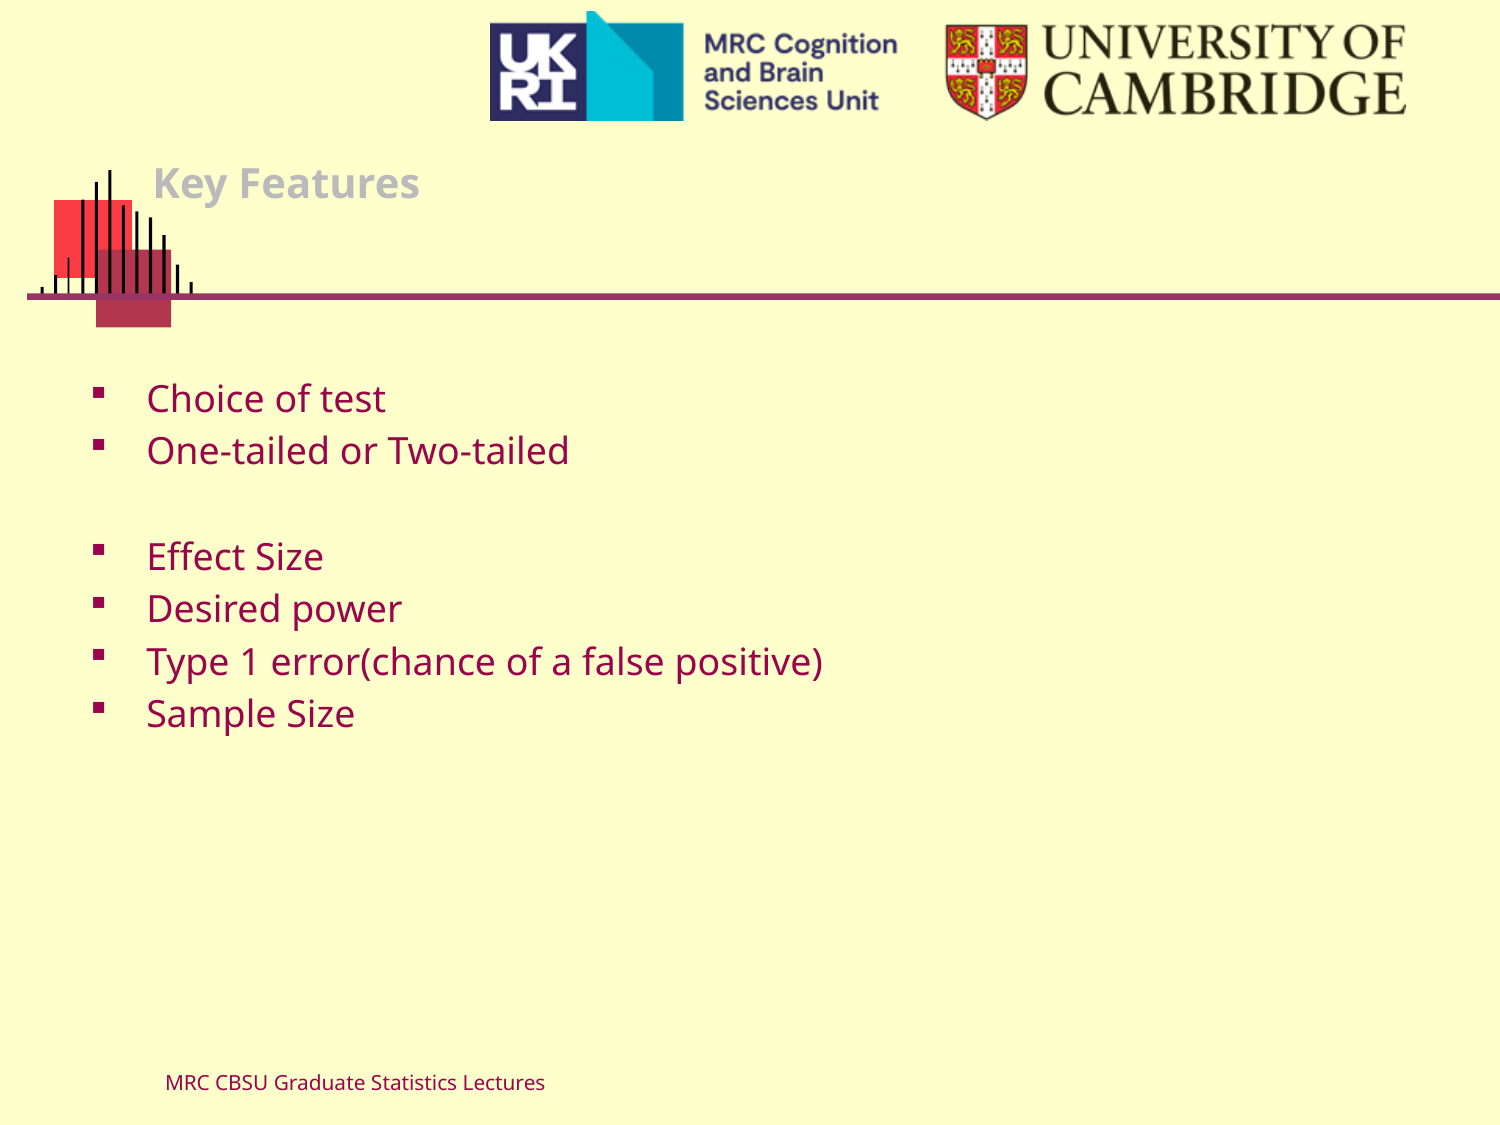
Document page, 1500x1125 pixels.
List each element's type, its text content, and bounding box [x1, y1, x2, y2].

footer MRC CBSU Graduate Statistics Lectures [149, 1062, 988, 1101]
title Key Features [137, 137, 988, 233]
list Choice of test One-tailed or Two-tailed Effect Size Desired power Type 1 error(chance of a false positive) Sample Size [75, 262, 1425, 1038]
picture [490, 11, 1406, 121]
